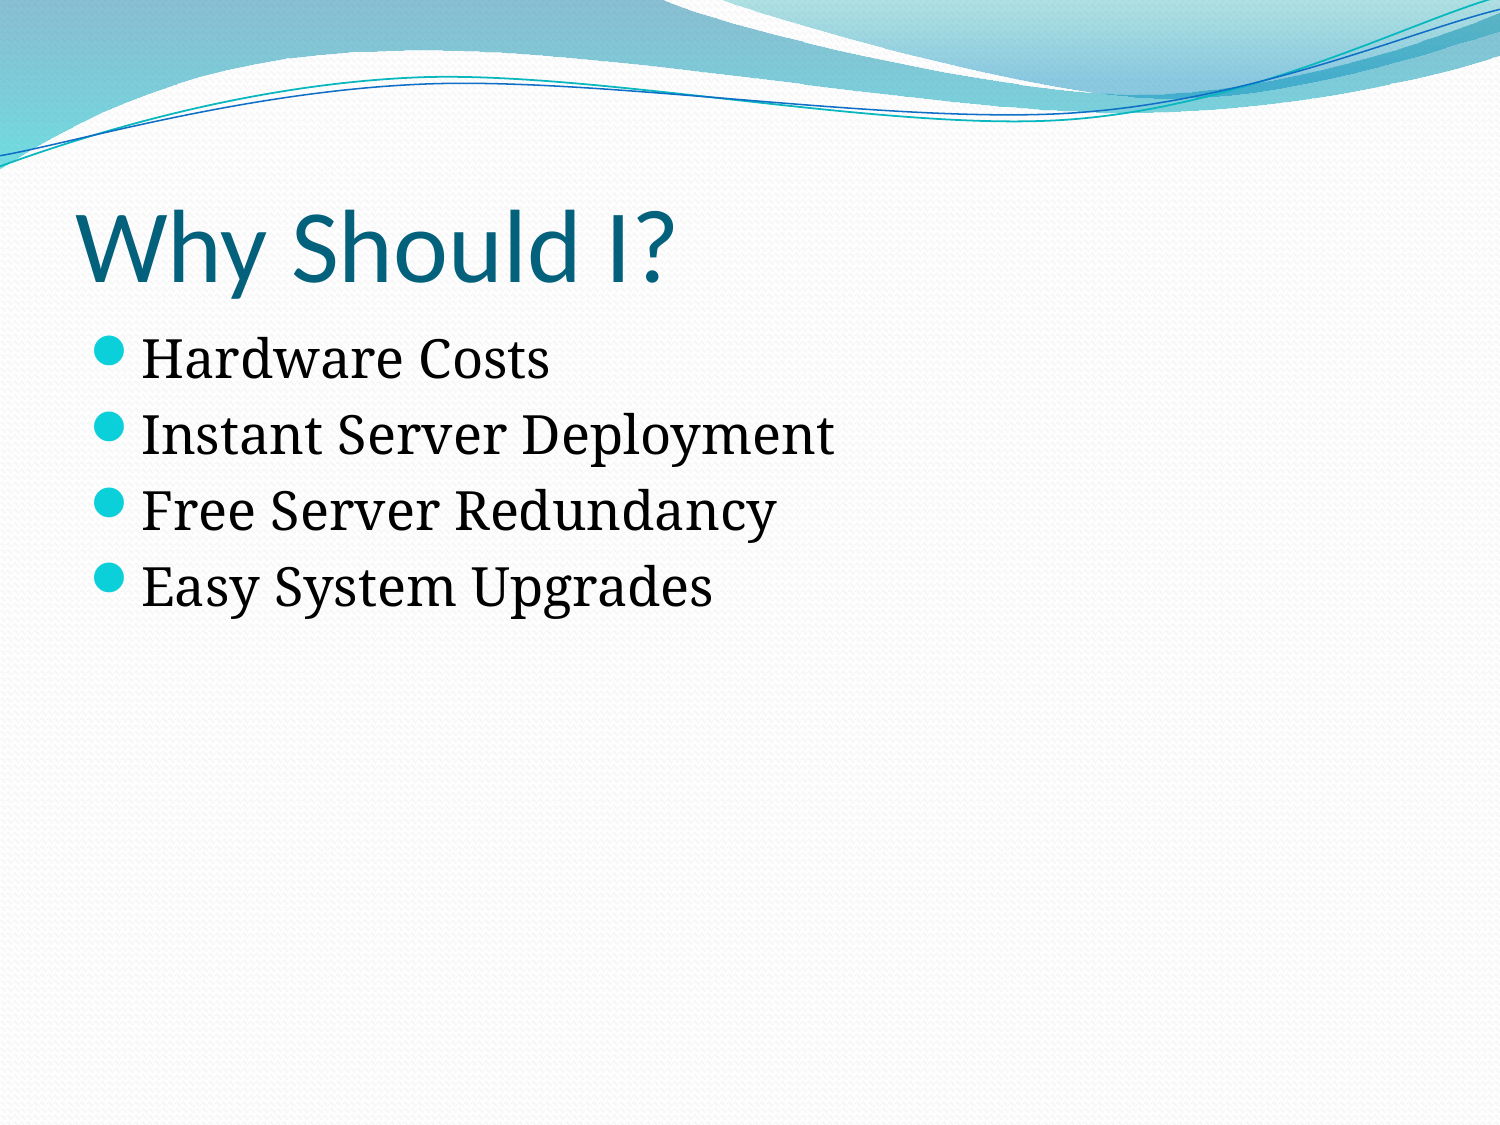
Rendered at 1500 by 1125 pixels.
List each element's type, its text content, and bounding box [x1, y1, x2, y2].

title Why Should I? [75, 115, 1425, 303]
list Hardware Costs Instant Server Deployment Free Server Redundancy Easy System Upgrades [75, 317, 1425, 1038]
